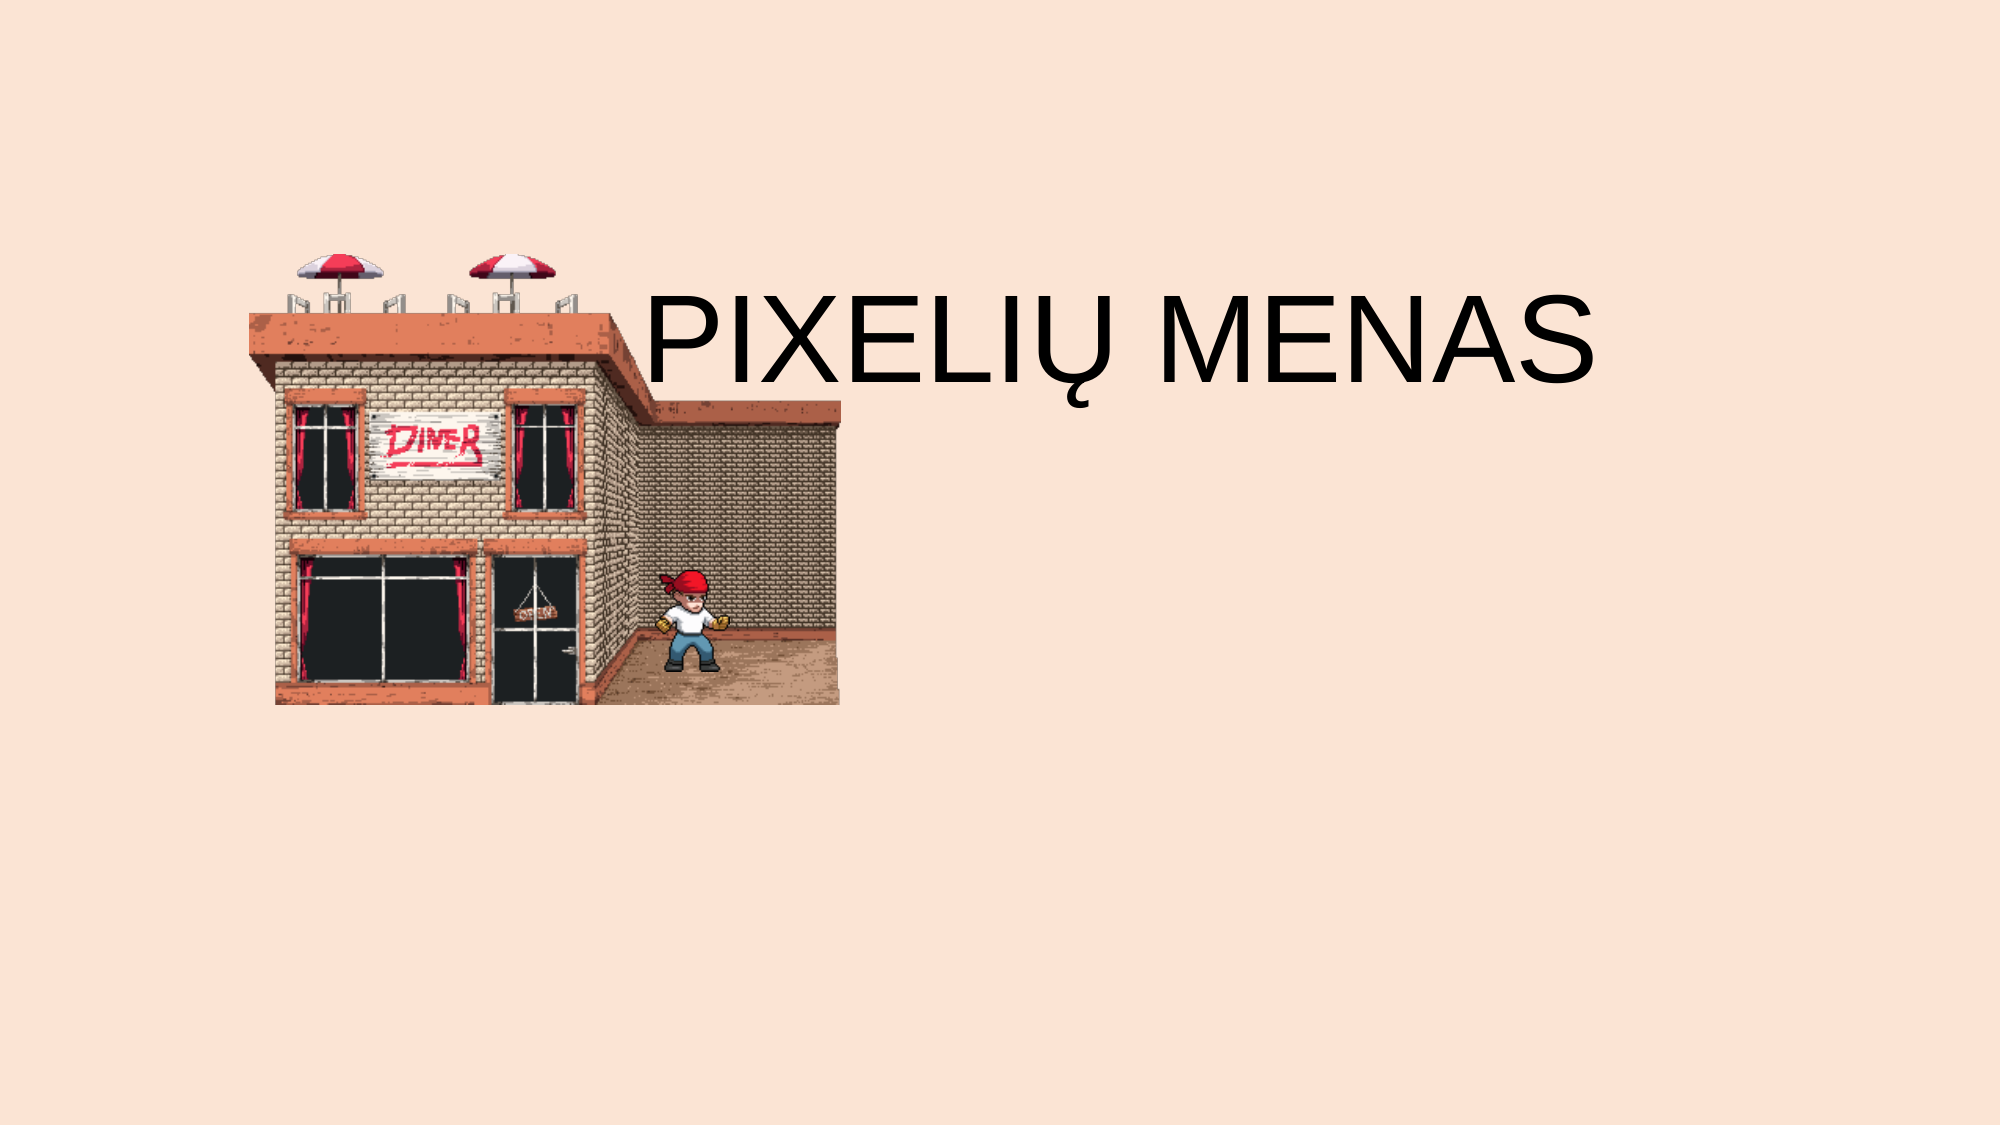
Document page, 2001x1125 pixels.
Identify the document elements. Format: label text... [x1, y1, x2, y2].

title PIXELIŲ MENAS [489, 145, 1750, 418]
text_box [249, 254, 842, 706]
